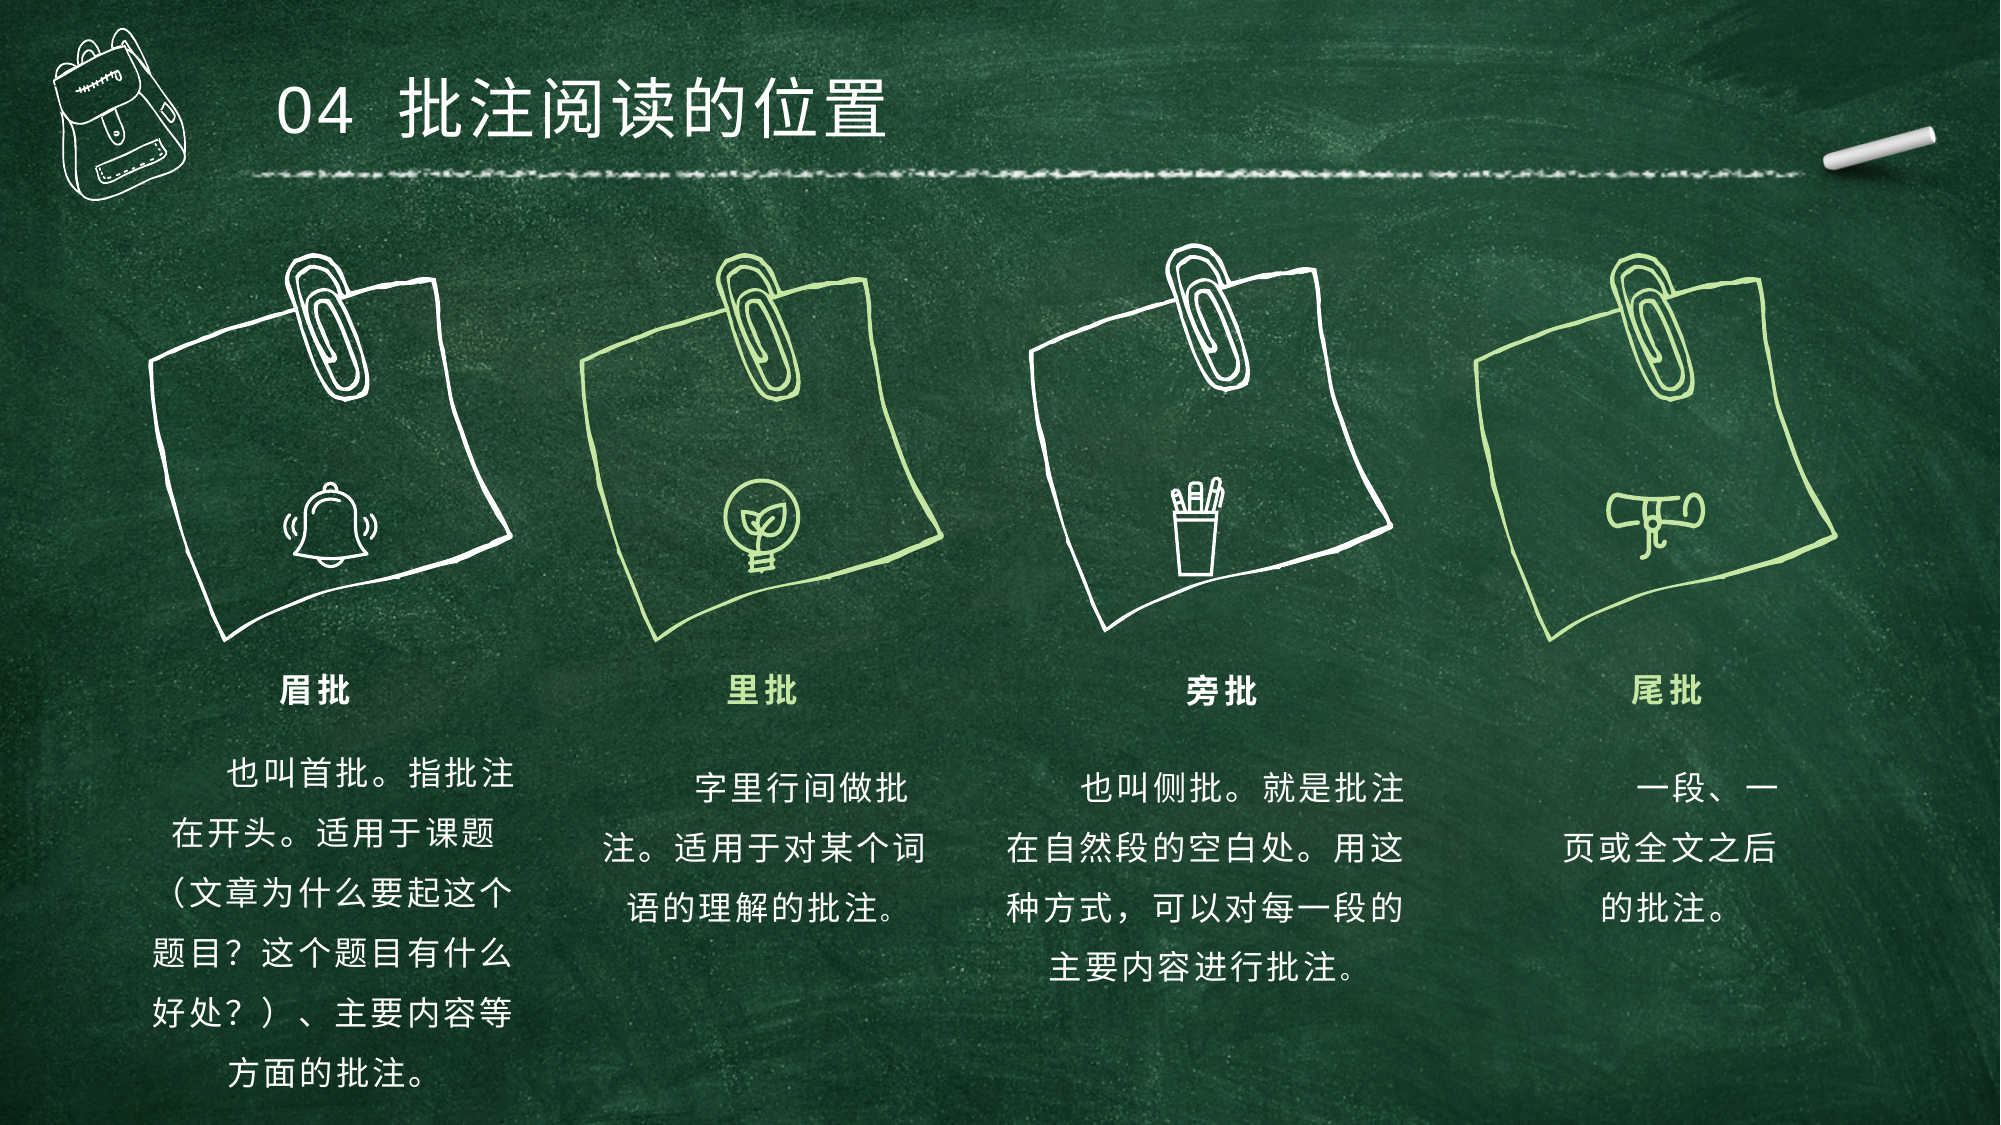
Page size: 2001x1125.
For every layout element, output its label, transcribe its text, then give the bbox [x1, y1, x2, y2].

text_box [1739, 276, 1838, 574]
text_box 字里行间做批注。适用于对某个词语的理解的批注。 [578, 739, 945, 934]
text_box 旁批 [1171, 712, 1273, 718]
list 04 批注阅读的位置 [261, 59, 1739, 712]
picture [0, 0, 2000, 1125]
text_box 也叫侧批。就是批注在自然段的空白处。用这种方式，可以对每一段的主要内容进行批注。 [970, 739, 1435, 994]
text_box [148, 317, 261, 643]
text_box 一段、一页或全文之后的批注。 [1534, 739, 1800, 934]
text_box 也叫首批。指批注在开头。适用于课题（文章为什么要起这个题目？这个题目有什么好处？）、主要内容等方面的批注。 [120, 725, 541, 1100]
text_box 眉批 [264, 712, 367, 717]
text_box 里批 [680, 712, 844, 717]
text_box 尾批 [1585, 661, 1749, 717]
